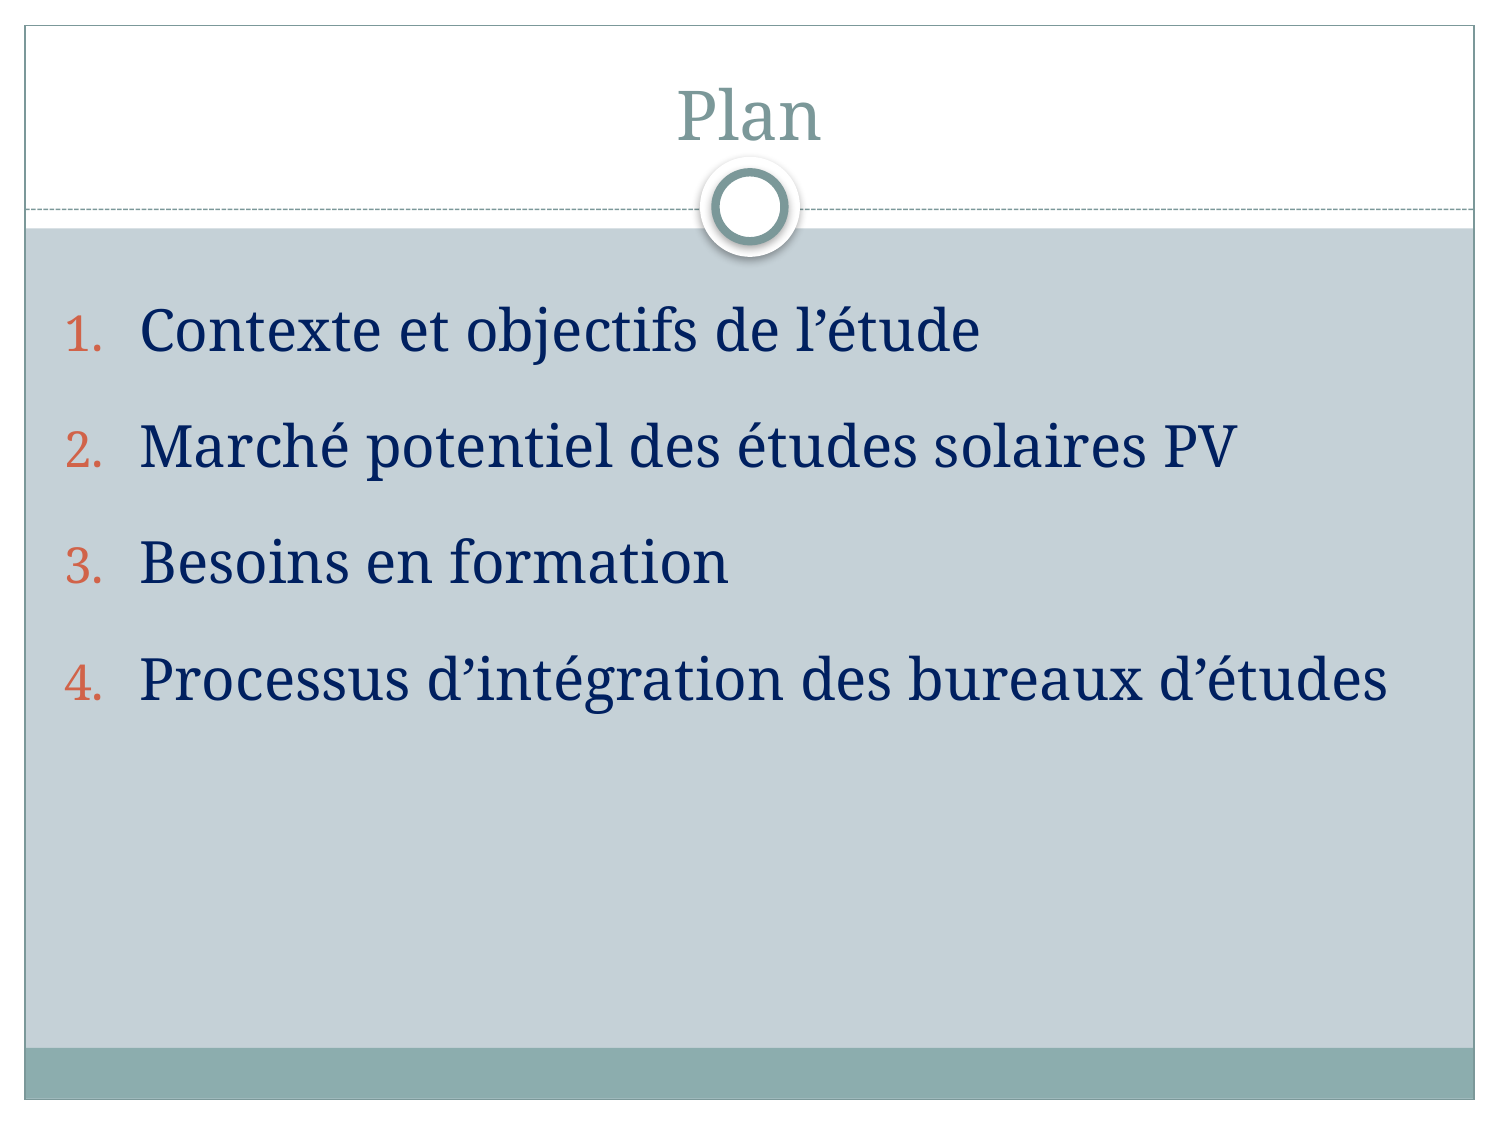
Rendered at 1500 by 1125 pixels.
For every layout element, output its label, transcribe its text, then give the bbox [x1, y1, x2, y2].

title Plan [49, 37, 1450, 162]
list Contexte et objectifs de l’étude Marché potentiel des études solaires PV Besoins en formation Processus d’intégration des bureaux d’études [49, 250, 1445, 1001]
